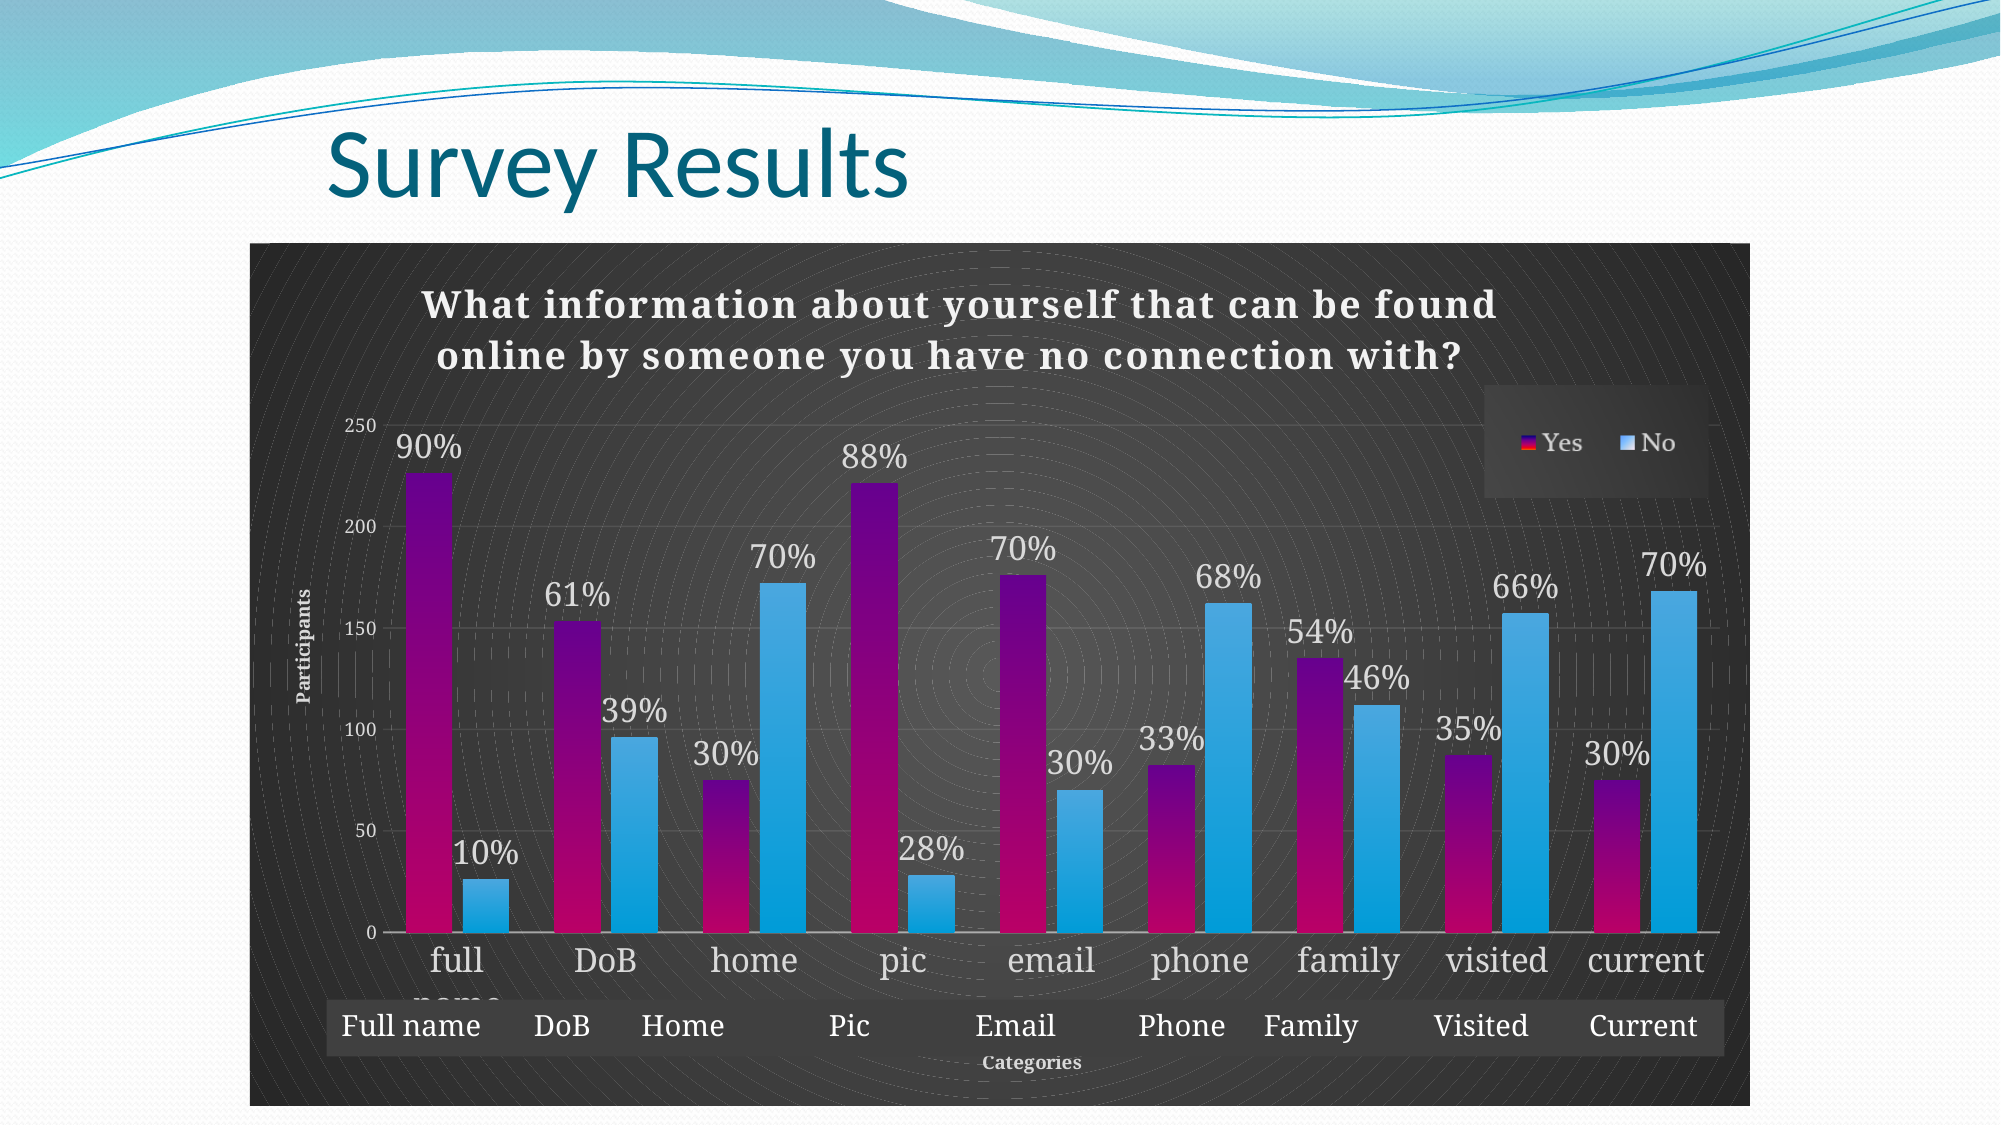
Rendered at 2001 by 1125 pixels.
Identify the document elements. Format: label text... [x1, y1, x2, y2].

chart [249, 243, 1751, 1107]
picture [1483, 385, 1709, 498]
title Survey Results [326, 90, 1677, 218]
